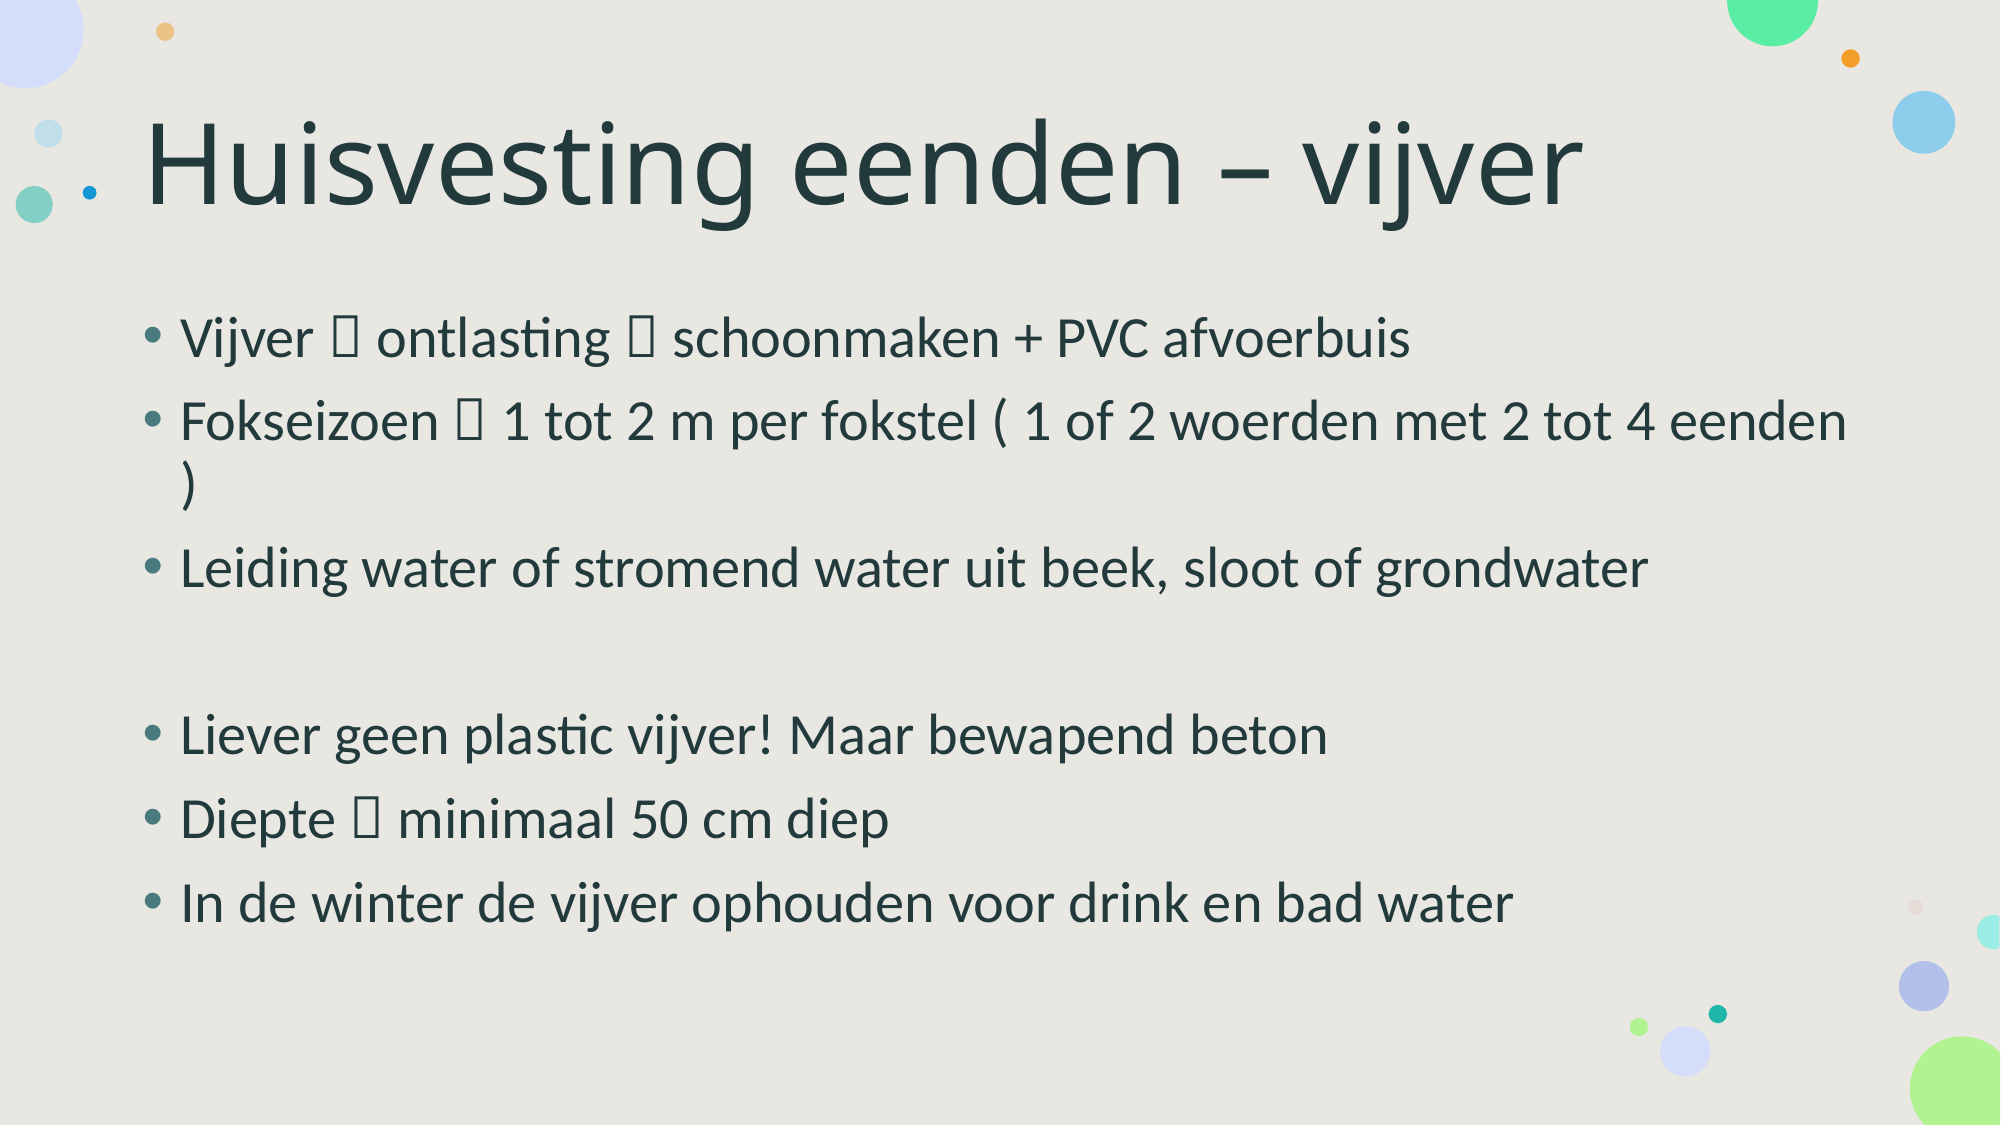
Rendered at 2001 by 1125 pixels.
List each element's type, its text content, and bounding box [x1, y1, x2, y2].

title Huisvesting eenden – vijver [127, 59, 1877, 278]
list Vijver  ontlasting  schoonmaken + PVC afvoerbuis Fokseizoen  1 tot 2 m per fokstel ( 1 of 2 woerden met 2 tot 4 eenden ) Leiding water of stromend water uit beek, sloot of grondwater Liever geen plastic vijver! Maar bewapend beton Diepte  minimaal 50 cm diep In de winter de vijver ophouden voor drink en bad water [127, 299, 1877, 1014]
